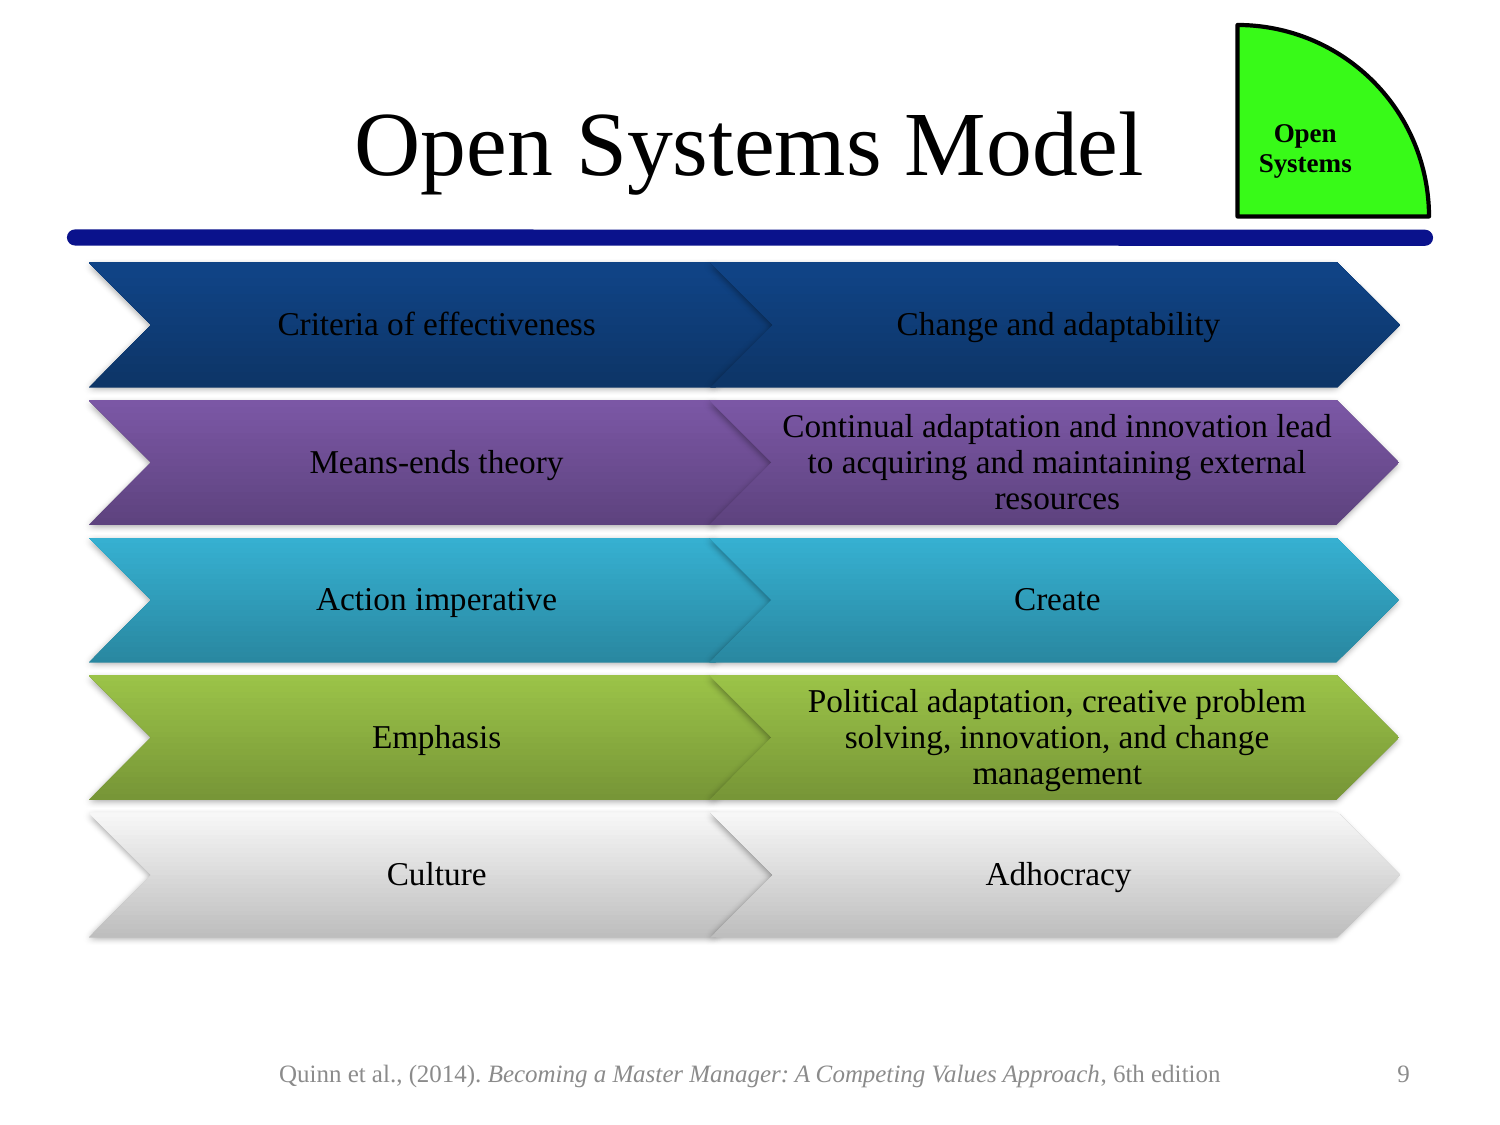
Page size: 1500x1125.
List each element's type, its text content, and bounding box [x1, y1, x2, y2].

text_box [87, 537, 1401, 663]
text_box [87, 262, 1401, 388]
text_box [87, 399, 1401, 526]
slide_number 9 [1350, 1042, 1425, 1103]
footer Quinn et al., (2014). Becoming a Master Manager: A Competing Values Approach, 6th edition [150, 1042, 1350, 1103]
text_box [1237, 24, 1430, 217]
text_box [87, 812, 1401, 938]
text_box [87, 674, 1401, 801]
title Open Systems Model [75, 45, 1425, 233]
